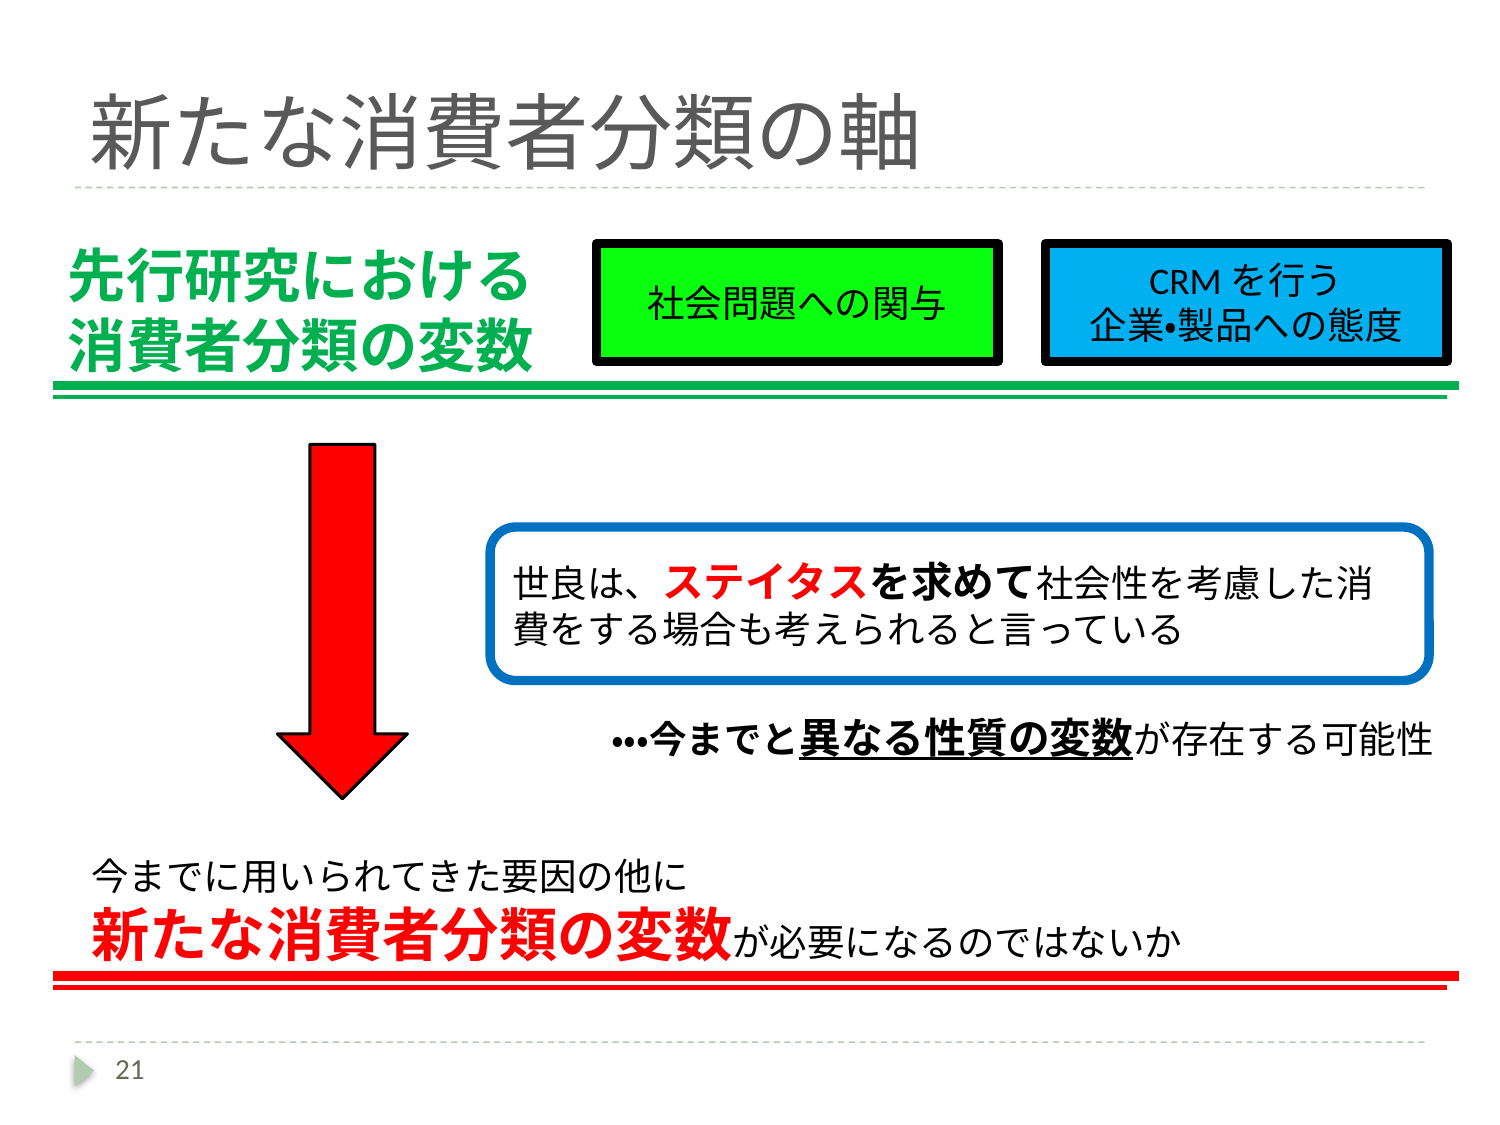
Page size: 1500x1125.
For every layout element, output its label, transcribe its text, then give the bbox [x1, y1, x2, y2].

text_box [52, 845, 1459, 988]
slide_number 21 [100, 1042, 426, 1103]
title 新たな消費者分類の軸 [75, 24, 1425, 188]
text_box [275, 442, 409, 800]
text_box 先行研究における 消費者分類の変数 [53, 231, 609, 381]
text_box CRMを行う 企業・製品への態度 [1044, 242, 1448, 363]
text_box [489, 526, 1465, 771]
text_box 社会問題への関与 [609, 242, 1000, 363]
